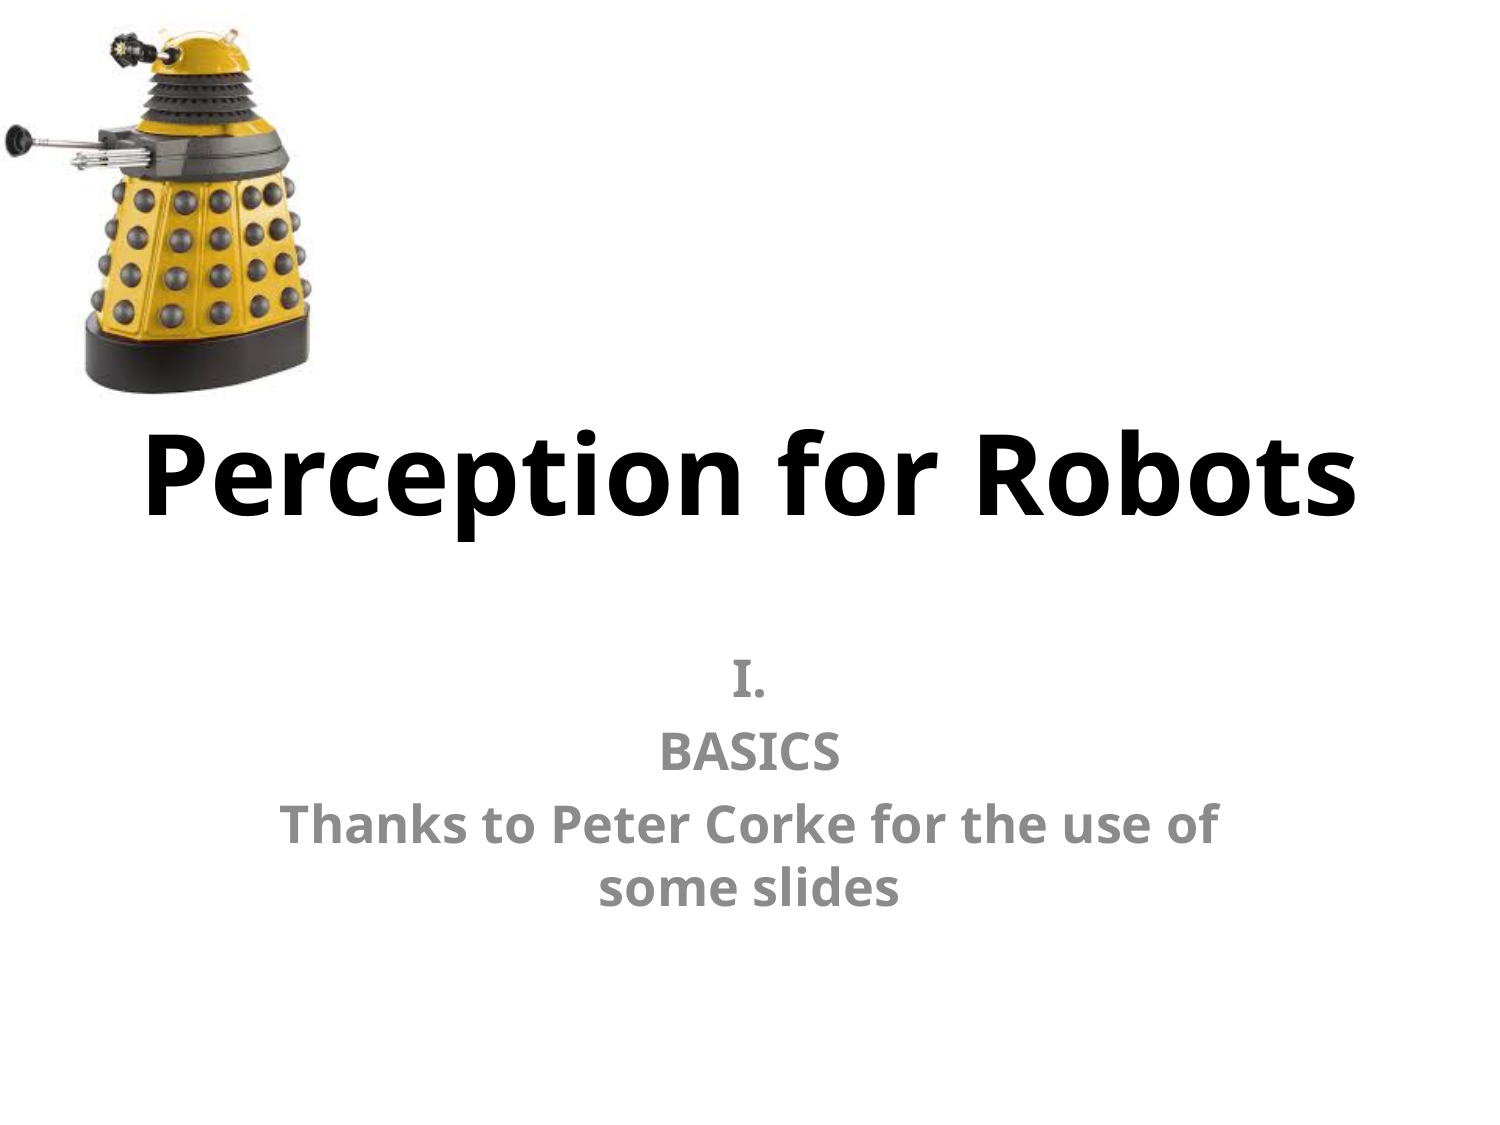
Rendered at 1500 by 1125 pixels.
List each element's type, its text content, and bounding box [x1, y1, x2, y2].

subtitle I. BASICS Thanks to Peter Corke for the use of some slides [225, 637, 1275, 925]
picture [0, 12, 318, 402]
title Perception for Robots [112, 349, 1388, 591]
